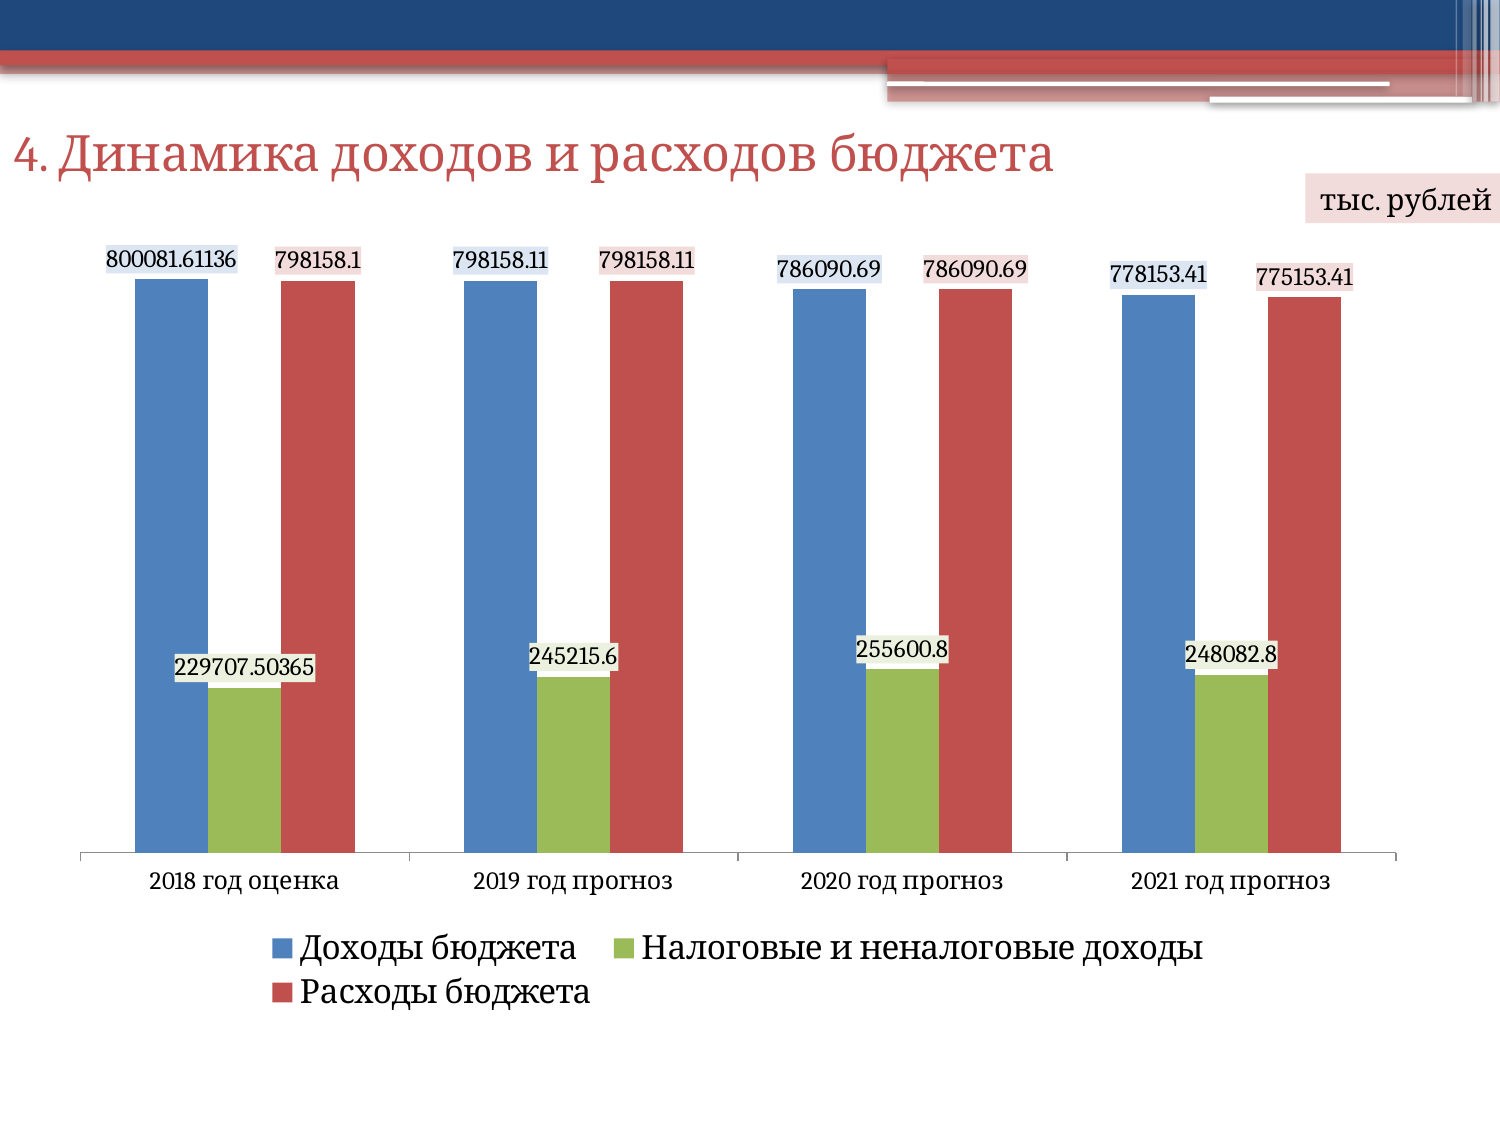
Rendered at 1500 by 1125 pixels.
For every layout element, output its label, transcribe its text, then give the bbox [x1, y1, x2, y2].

text_box 4. Динамика доходов и расходов бюджета [0, 113, 1500, 189]
chart [52, 190, 1424, 1019]
text_box тыс. рублей [1305, 173, 1500, 224]
